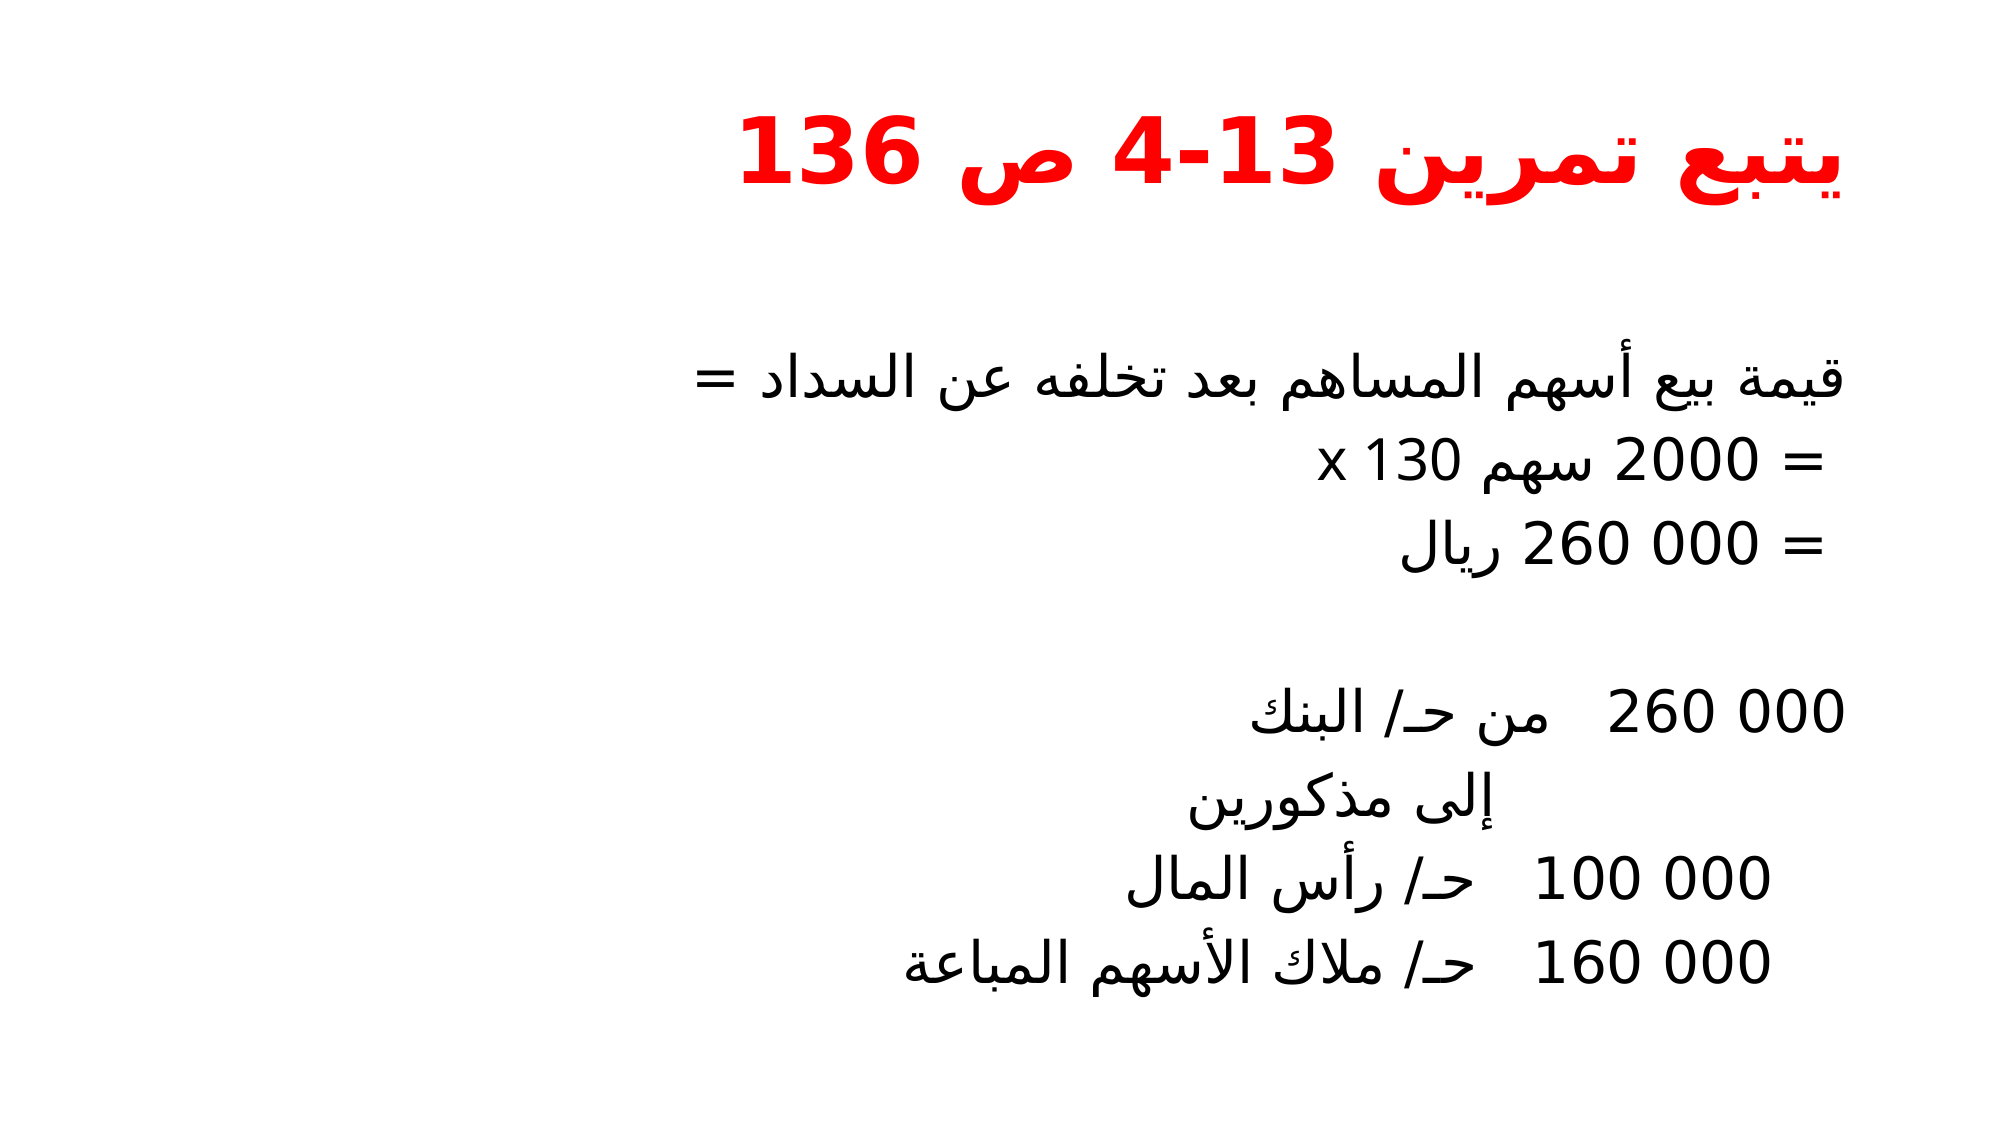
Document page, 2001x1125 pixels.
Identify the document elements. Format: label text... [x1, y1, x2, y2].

list قيمة بيع أسهم المساهم بعد تخلفه عن السداد = = 2000 سهم x 130 = 000 260 ريال 000 260 من حـ/ البنك إلى مذكورين 000 100 حـ/ رأس المال 000 160 حـ/ ملاك الأسهم المباعة [137, 248, 1863, 1014]
title يتبع تمرين 13-4 ص 136 [137, 59, 1863, 248]
